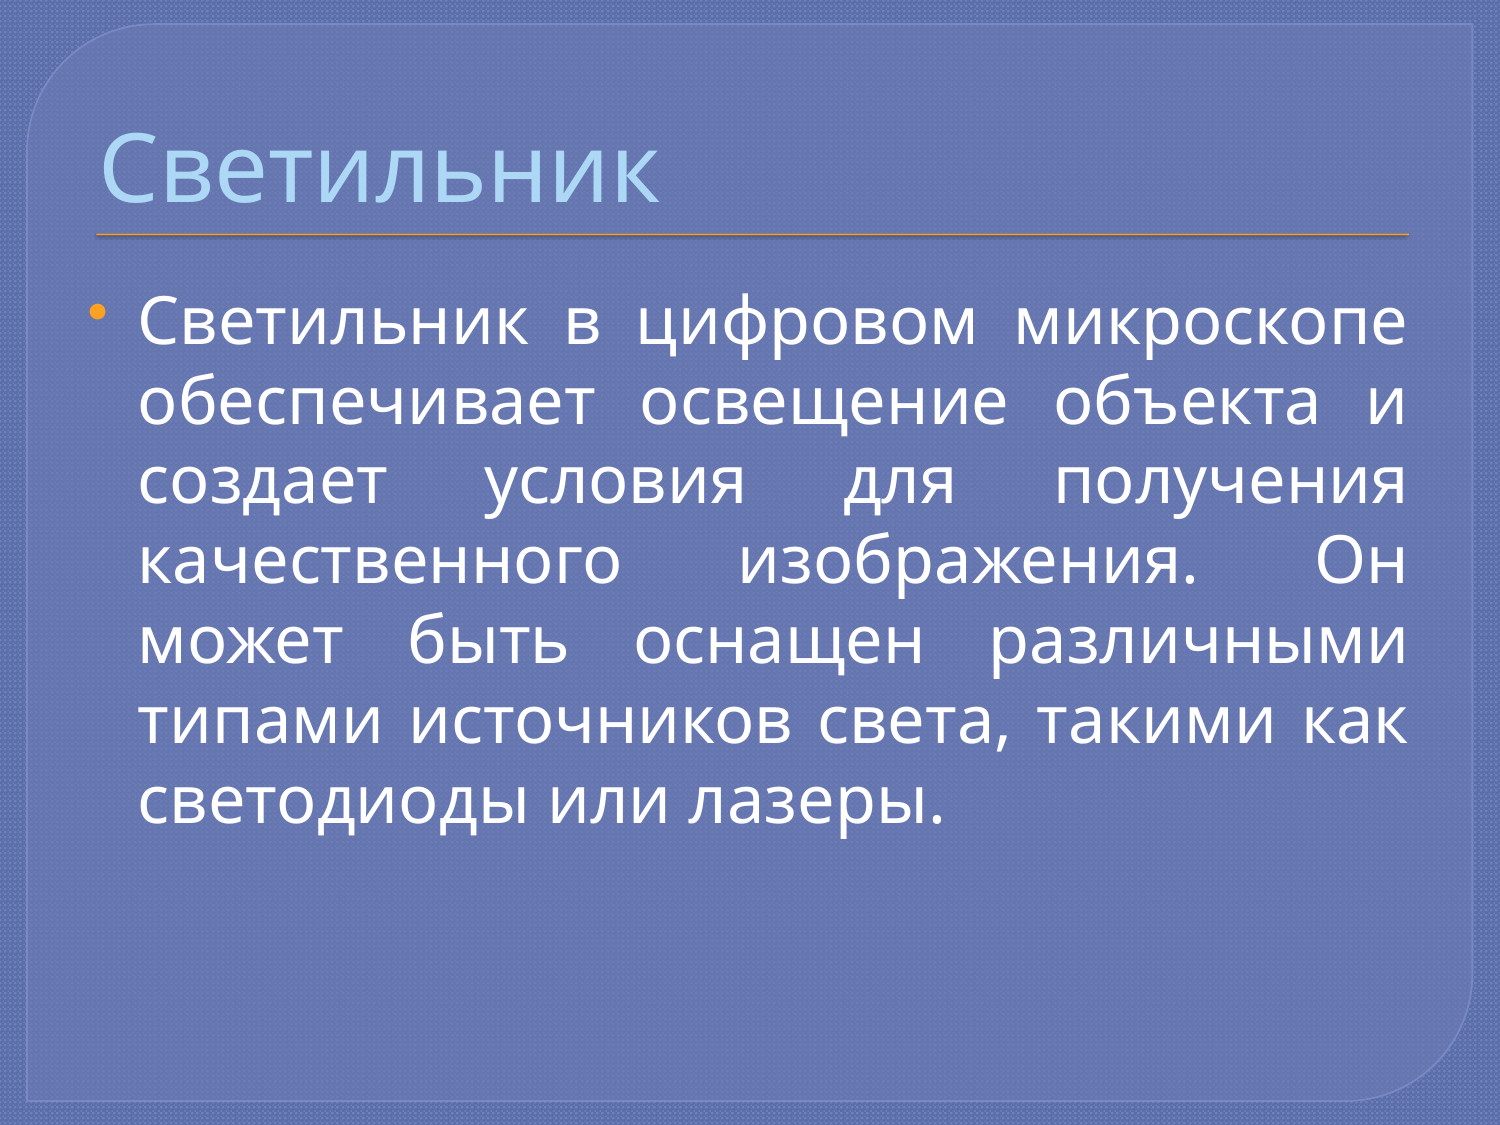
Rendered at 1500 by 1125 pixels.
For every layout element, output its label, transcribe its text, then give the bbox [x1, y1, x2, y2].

title Светильник [75, 41, 1425, 230]
list Светильник в цифровом микроскопе обеспечивает освещение объекта и создает условия для получения качественного изображения. Он может быть оснащен различными типами источников света, такими как светодиоды или лазеры. [75, 270, 1425, 1013]
